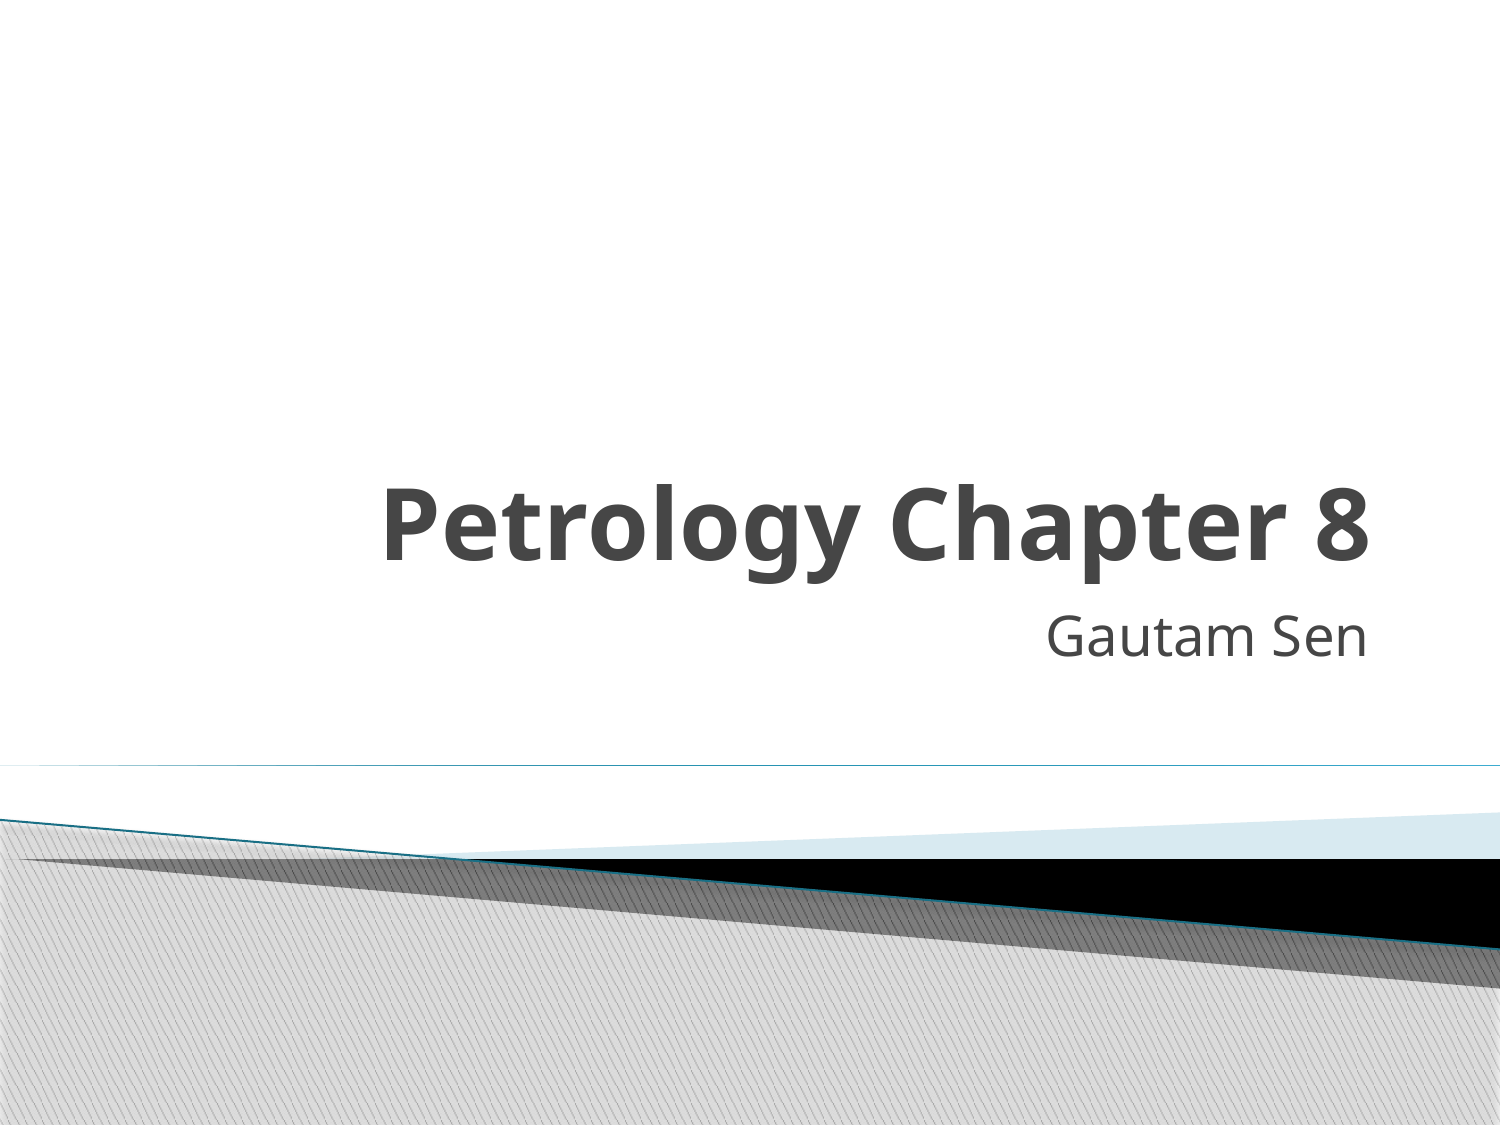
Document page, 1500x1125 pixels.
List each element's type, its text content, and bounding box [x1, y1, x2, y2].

subtitle Gautam Sen [112, 592, 1388, 790]
picture [5, 859, 1500, 989]
title Petrology Chapter 8 [112, 287, 1388, 588]
